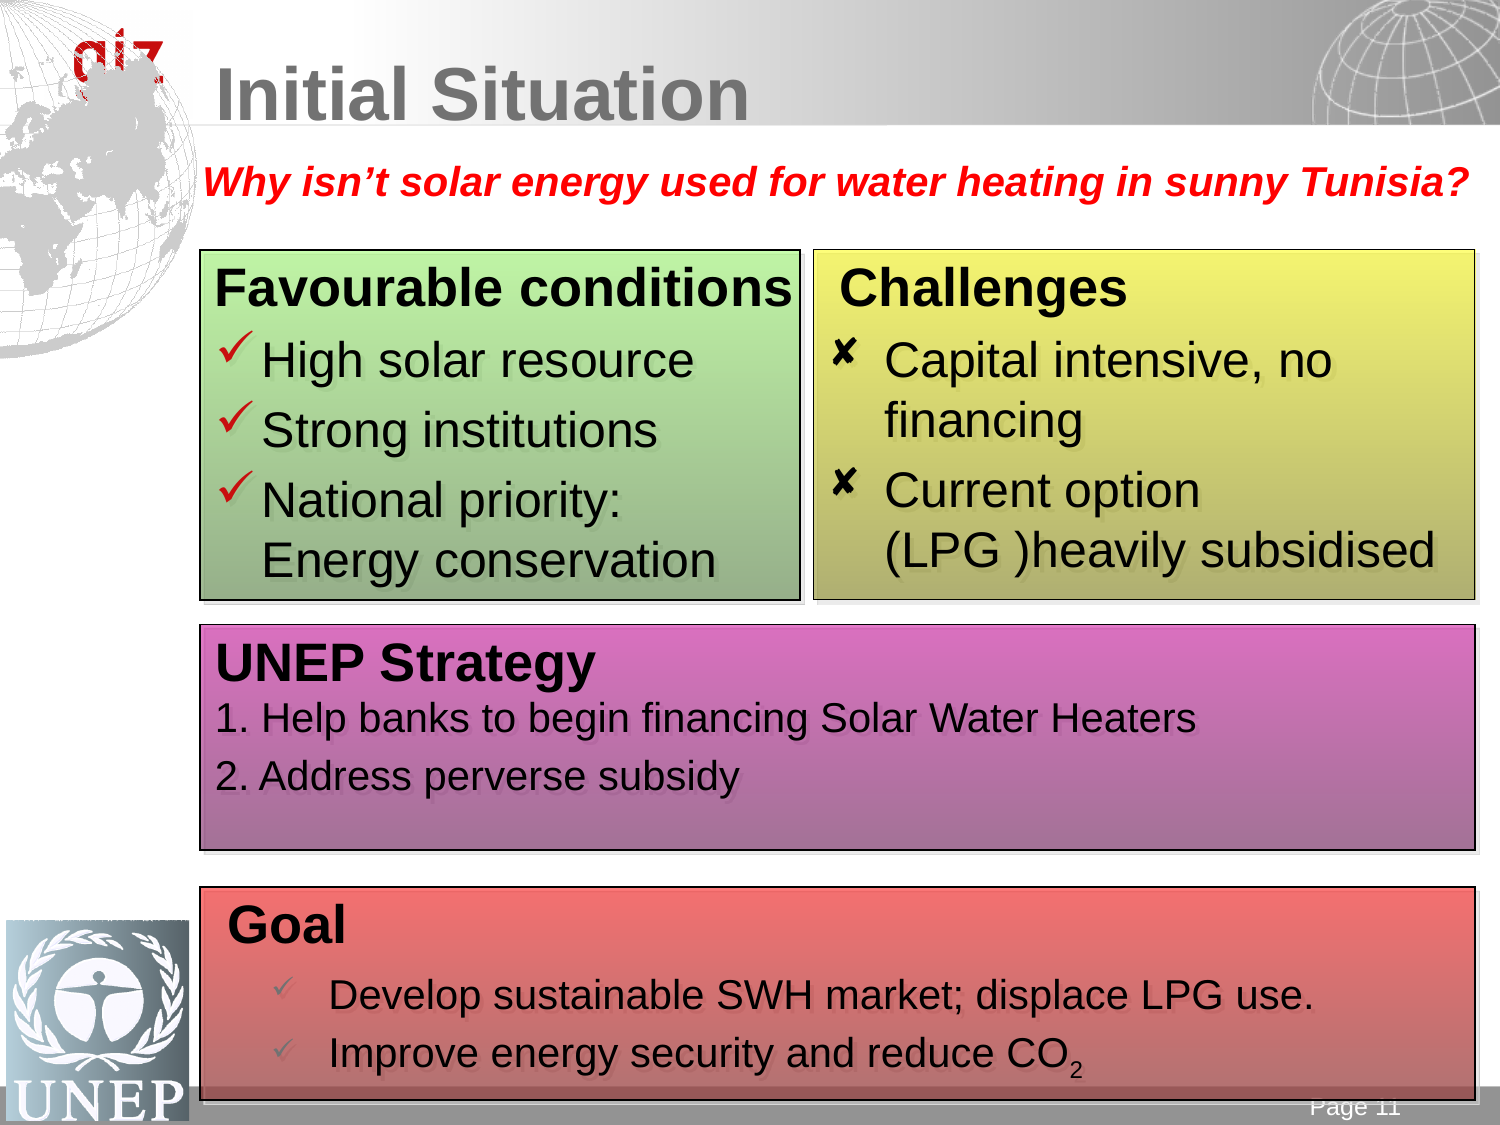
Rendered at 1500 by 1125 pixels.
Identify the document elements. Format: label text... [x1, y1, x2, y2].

picture [5, 920, 190, 1121]
picture [1311, 0, 1500, 125]
text_box 1. Help banks to begin financing Solar Water Heaters 2. Address perverse subsidy [199, 624, 1475, 850]
list High solar resource Strong institutions National priority: Energy conservation [199, 325, 801, 601]
text_box Favourable conditions [666, 244, 809, 325]
text_box Capital intensive, no financing Current option (LPG )heavily subsidised [813, 249, 1475, 600]
picture [0, 0, 663, 434]
title Initial Situation [666, 37, 1351, 140]
text_box Challenges [825, 244, 1145, 325]
text_box Why isn’t solar energy used for water heating in sunny Tunisia? [666, 146, 1500, 212]
text_box Develop sustainable SWH market; displace LPG use. Improve energy security and reduce CO2 [199, 887, 1475, 1100]
text_box Goal [212, 882, 364, 962]
text_box UNEP Strategy [200, 619, 613, 700]
